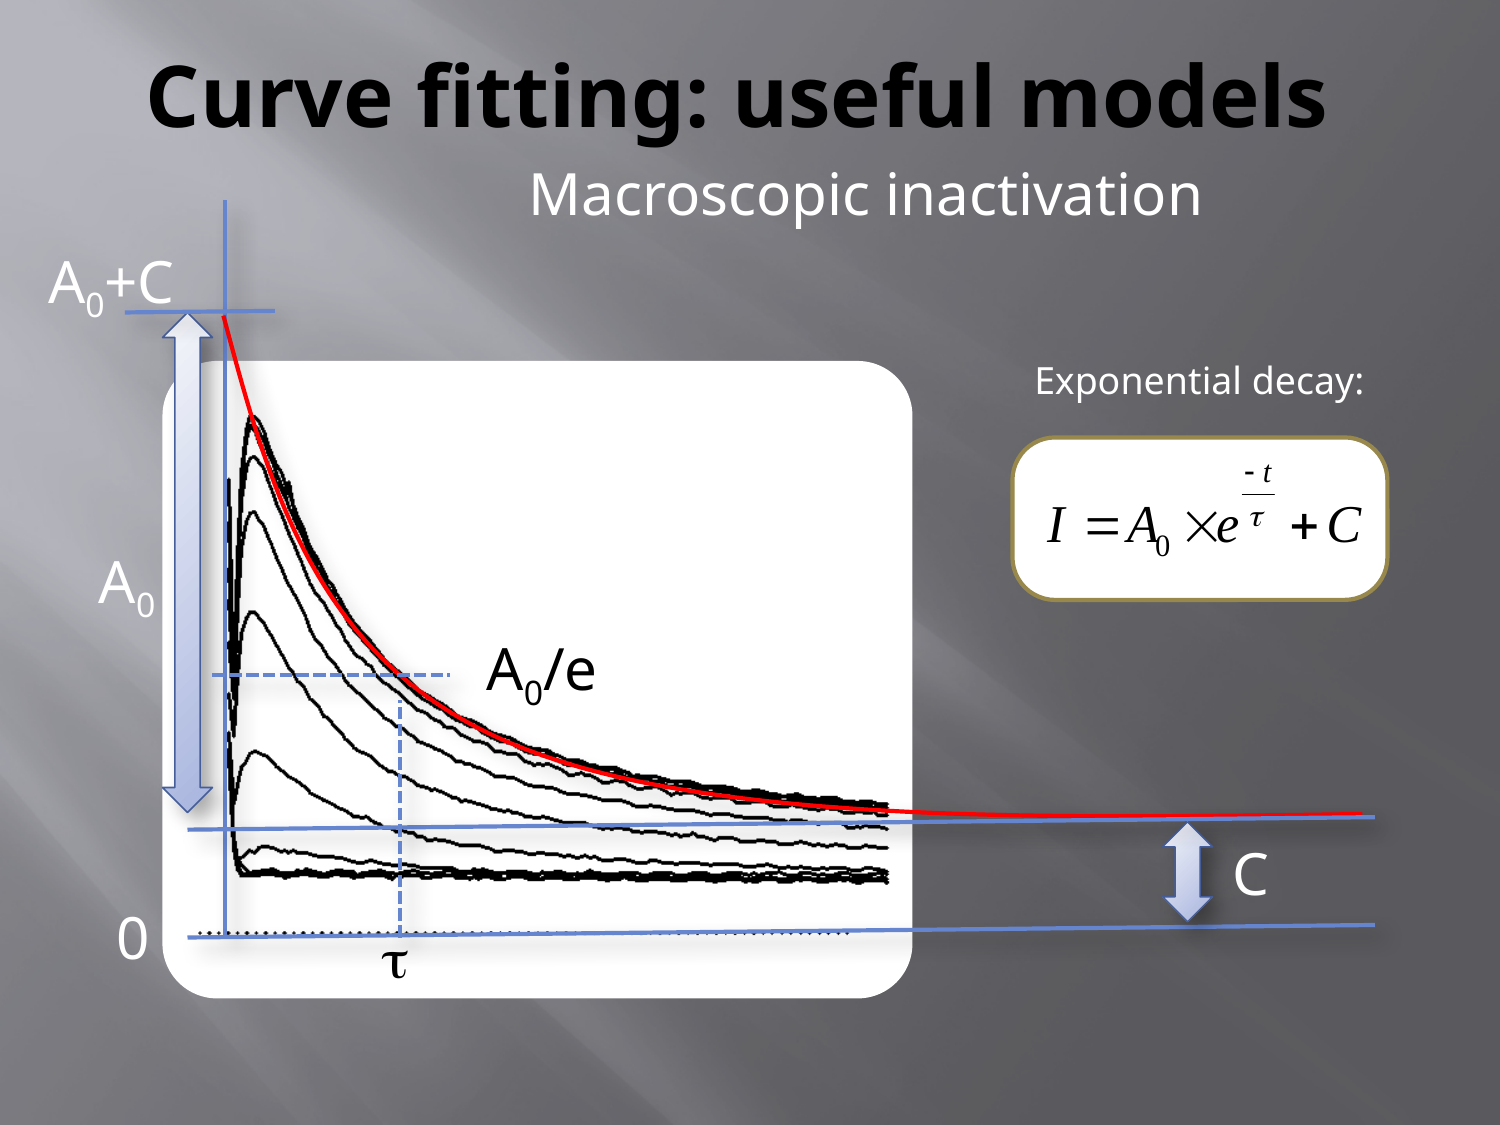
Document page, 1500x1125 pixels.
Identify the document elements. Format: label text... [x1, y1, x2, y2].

text_box Macroscopic inactivation [513, 149, 1218, 235]
title Curve fitting: useful models [62, 0, 1413, 188]
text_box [24, 237, 1376, 999]
